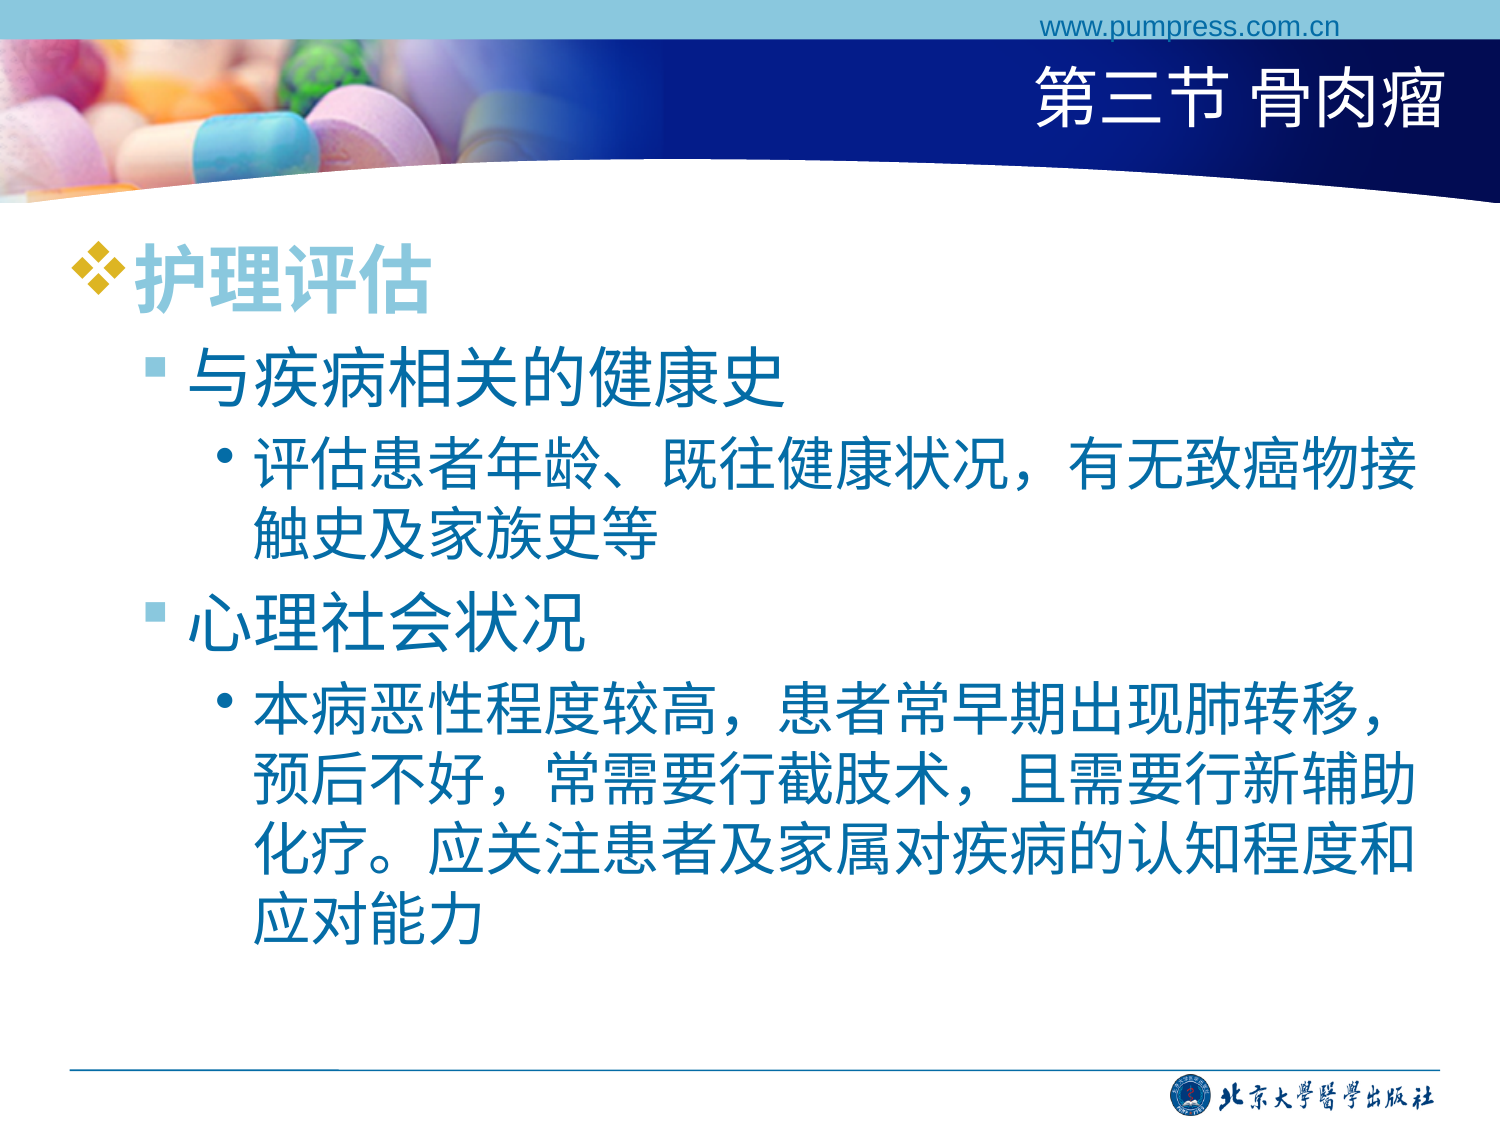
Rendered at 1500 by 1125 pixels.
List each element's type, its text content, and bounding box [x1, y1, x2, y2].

picture [1170, 1074, 1436, 1118]
title 第三节 骨肉瘤 [137, 49, 1463, 143]
slide_number www.pumpress.com.cn [1025, 0, 1463, 38]
list 护理评估 与疾病相关的健康史 评估患者年龄、既往健康状况，有无致癌物接触史及家族史等 心理社会状况 本病恶性程度较高，患者常早期出现肺转移，预后不好，常需要行截肢术，且需要行新辅助化疗。应关注患者及家属对疾病的认知程度和应对能力 [49, 224, 1463, 1026]
picture [0, 40, 1500, 203]
